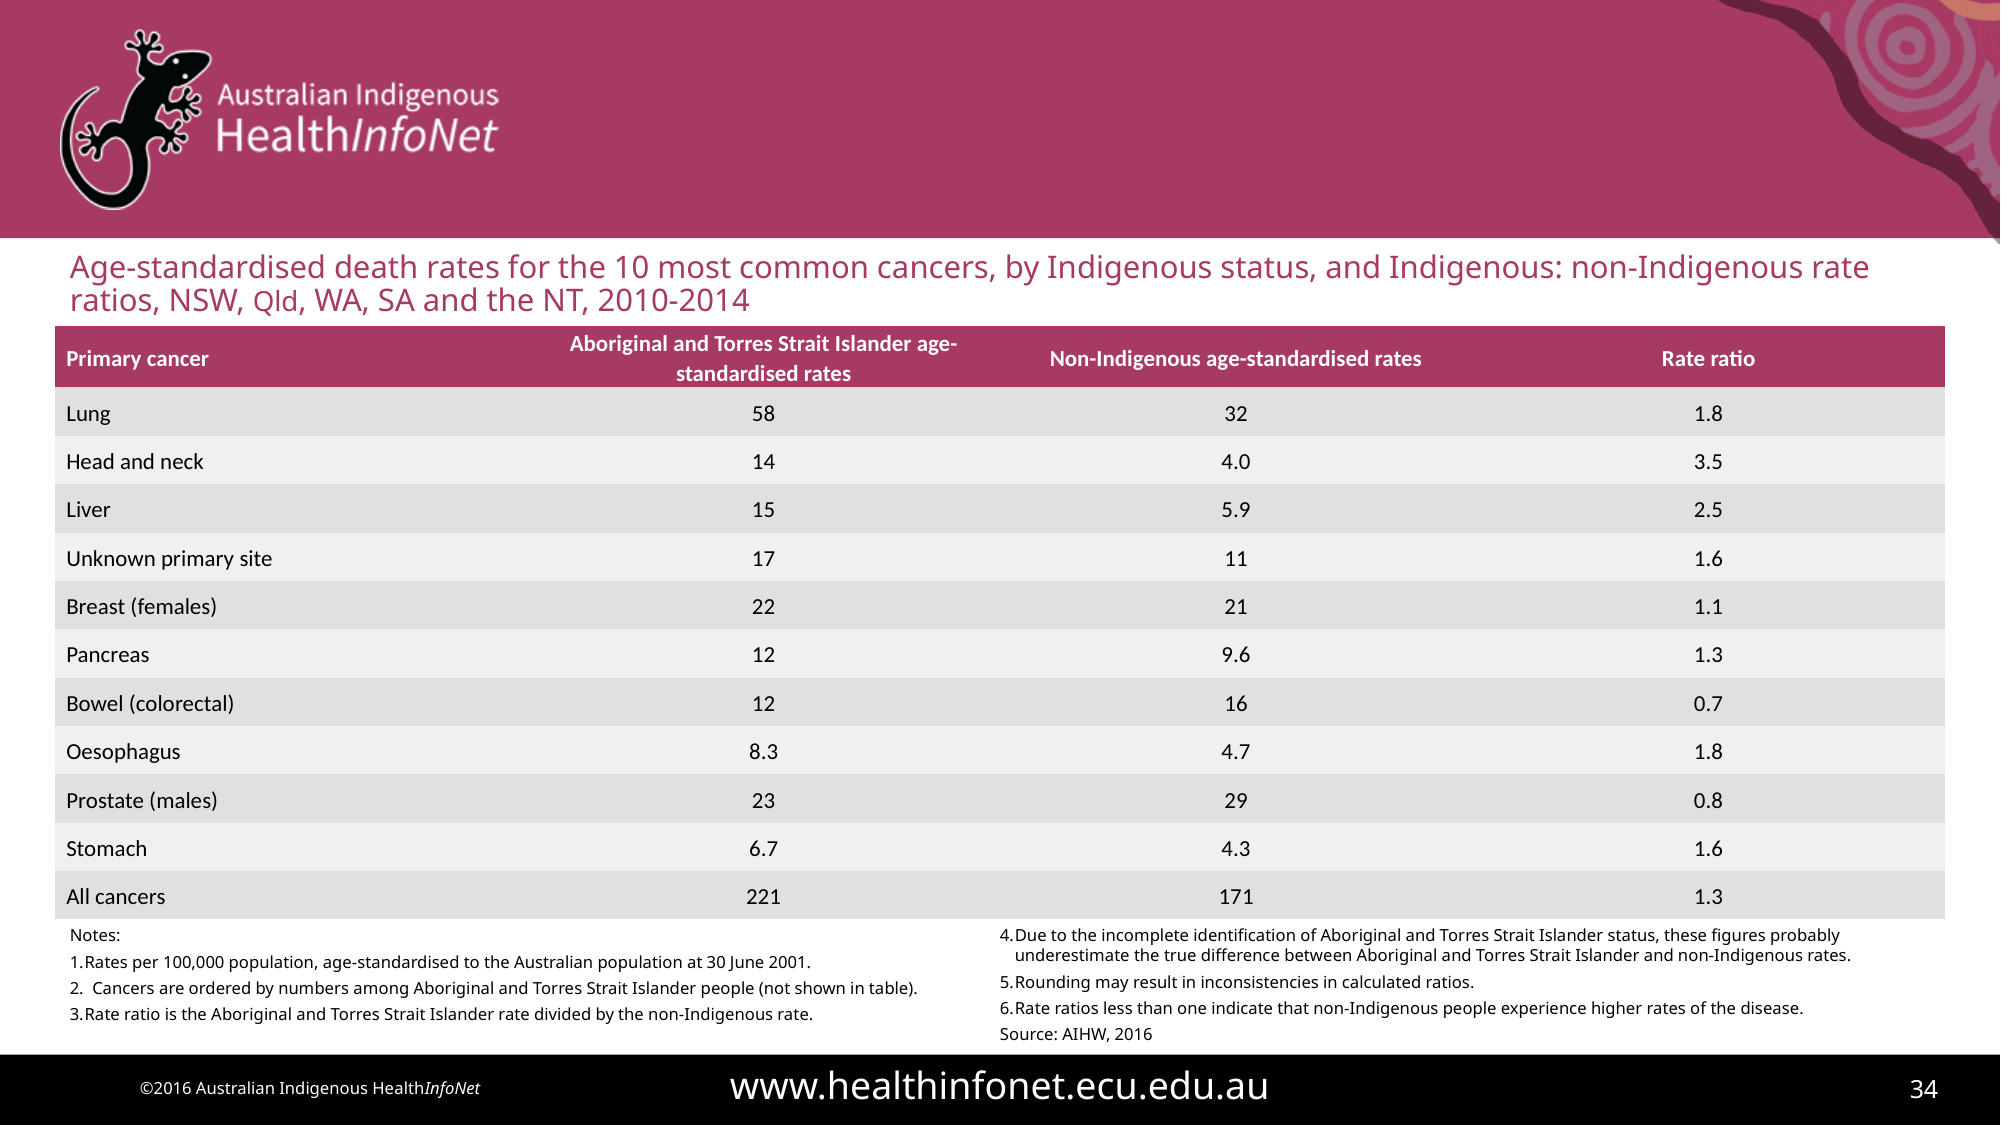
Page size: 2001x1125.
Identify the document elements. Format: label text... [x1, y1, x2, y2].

table_cell 12 [527, 678, 1000, 726]
table_cell 22 [527, 581, 1000, 629]
table_cell 4.7 [1000, 726, 1472, 774]
table_cell 4.3 [1000, 823, 1472, 871]
table_cell 171 [1000, 871, 1472, 917]
table_header Aboriginal and Torres Strait Islander age-standardised rates [527, 326, 1000, 387]
table_cell 32 [1000, 387, 1472, 436]
table_cell 3.5 [1472, 436, 1945, 484]
table_cell 12 [527, 629, 1000, 678]
table_header Primary cancer [55, 326, 527, 387]
table_cell 17 [527, 533, 1000, 581]
table_cell Unknown primary site [55, 533, 527, 581]
table_header Non-Indigenous age-standardised rates [1000, 326, 1472, 387]
table_cell Pancreas [55, 629, 527, 678]
table_cell All cancers [55, 871, 527, 917]
table_cell 1.8 [1472, 387, 1945, 436]
table_cell 1.1 [1472, 581, 1945, 629]
table_cell 9.6 [1000, 629, 1472, 678]
table_cell Prostate (males) [55, 774, 527, 823]
table_header Rate ratio [1472, 326, 1945, 387]
table_cell 1.8 [1472, 726, 1945, 774]
table_cell 5.9 [1000, 484, 1472, 533]
table_cell Stomach [55, 823, 527, 871]
table_cell 15 [527, 484, 1000, 533]
table_cell 1.3 [1472, 629, 1945, 678]
table_cell 1.6 [1472, 533, 1945, 581]
table_cell Lung [55, 387, 527, 436]
table_cell 0.7 [1472, 678, 1945, 726]
text_box Notes: 1. Rates per 100,000 population, age-standardised to the Australian population at 30 June 2001. 2. Cancers are ordered by numbers among Aboriginal and Torres Strait Islander people (not shown in table). 3. Rate ratio is the Aboriginal and Torres Strait Islander rate divided by the non-Indigenous rate. 4. Due to the incomplete identification of Aboriginal and Torres Strait Islander status, these figures probably underestimate the true difference between Aboriginal and Torres Strait Islander and non-Indigenous rates. 5. Rounding may result in inconsistencies in calculated ratios. 6. Rate ratios less than one indicate that non-Indigenous people experience higher rates of the disease. Source: AIHW, 2016 [54, 917, 1945, 1035]
table_cell 1.6 [1472, 823, 1945, 871]
table_cell 23 [527, 774, 1000, 823]
table_cell Breast (females) [55, 581, 527, 629]
table_cell 221 [527, 871, 1000, 917]
table_cell 16 [1000, 678, 1472, 726]
picture [60, 29, 499, 210]
table_cell Head and neck [55, 436, 527, 484]
table_cell Liver [55, 484, 527, 533]
table_cell 1.3 [1472, 871, 1945, 917]
title Age-standardised death rates for the 10 most common cancers, by Indigenous status, and Indigenous: non-Indigenous rate ratios, NSW, Qld, WA, SA and the NT, 2010-2014 [55, 243, 1945, 326]
table_cell 8.3 [527, 726, 1000, 774]
table_cell 2.5 [1472, 484, 1945, 533]
table_cell 29 [1000, 774, 1472, 823]
table_cell Bowel (colorectal) [55, 678, 527, 726]
table_cell 14 [527, 436, 1000, 484]
table_cell 6.7 [527, 823, 1000, 871]
picture [1673, 0, 2000, 279]
table_cell 58 [527, 387, 1000, 436]
table_cell 0.8 [1472, 774, 1945, 823]
table_cell 11 [1000, 533, 1472, 581]
table_cell 4.0 [1000, 436, 1472, 484]
table_cell Oesophagus [55, 726, 527, 774]
table_cell 21 [1000, 581, 1472, 629]
